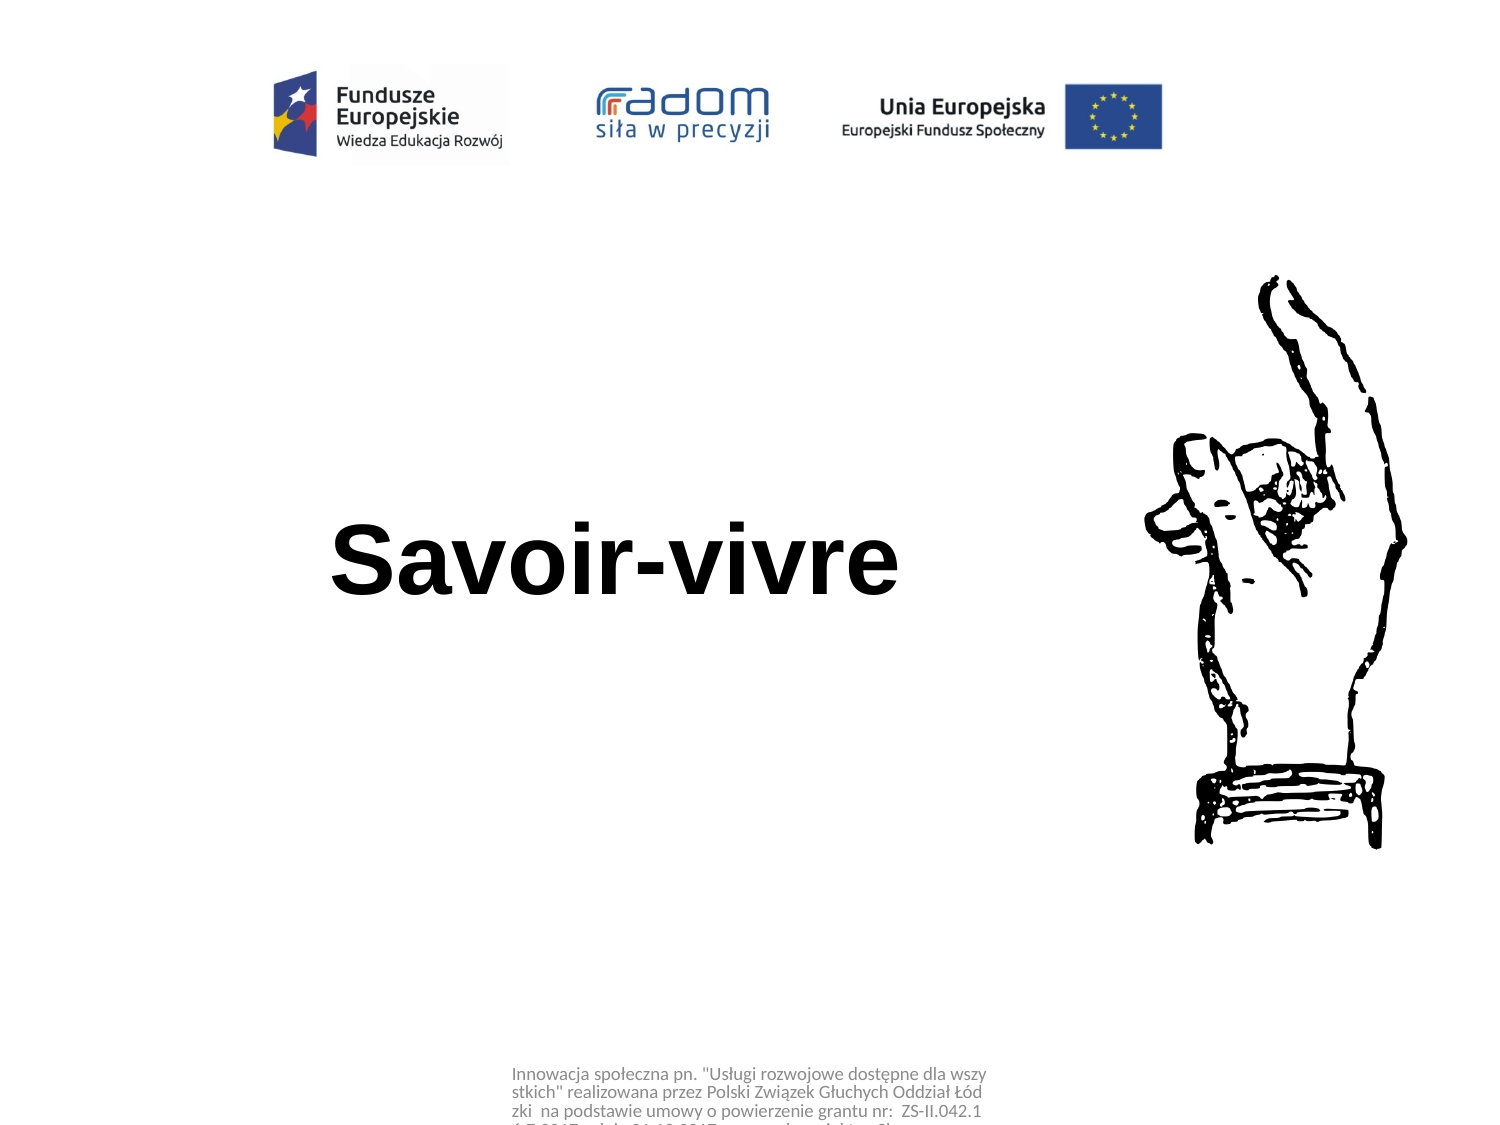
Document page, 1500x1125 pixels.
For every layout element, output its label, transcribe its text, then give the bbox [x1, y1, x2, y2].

picture [267, 61, 1183, 171]
footer Innowacja społeczna pn. "Usługi rozwojowe dostępne dla wszystkich" realizowana przez Polski Związek Głuchych Oddział Łódzki na podstawie umowy o powierzenie grantu nr: ZS-II.042.16.7.2017 z dnia 21.12.2017 w ramach projektu „Chcemy pracować – innowacje w zakresie usług opiekuńczych dla osób zależnych” realizowanego przez Gminę Miasta Radomia w ramach programu Operacyjnego Wiedza Edukacja Rozwój 2014-2020 współfinansowanego ze środków Europejskiego Funduszu Społecznego IV Oś Priorytetowa POWER, Działanie 4.1: Innowacje społeczne [496, 1042, 1004, 1103]
title Savoir-vivre [105, 481, 1125, 644]
picture [1125, 275, 1443, 850]
